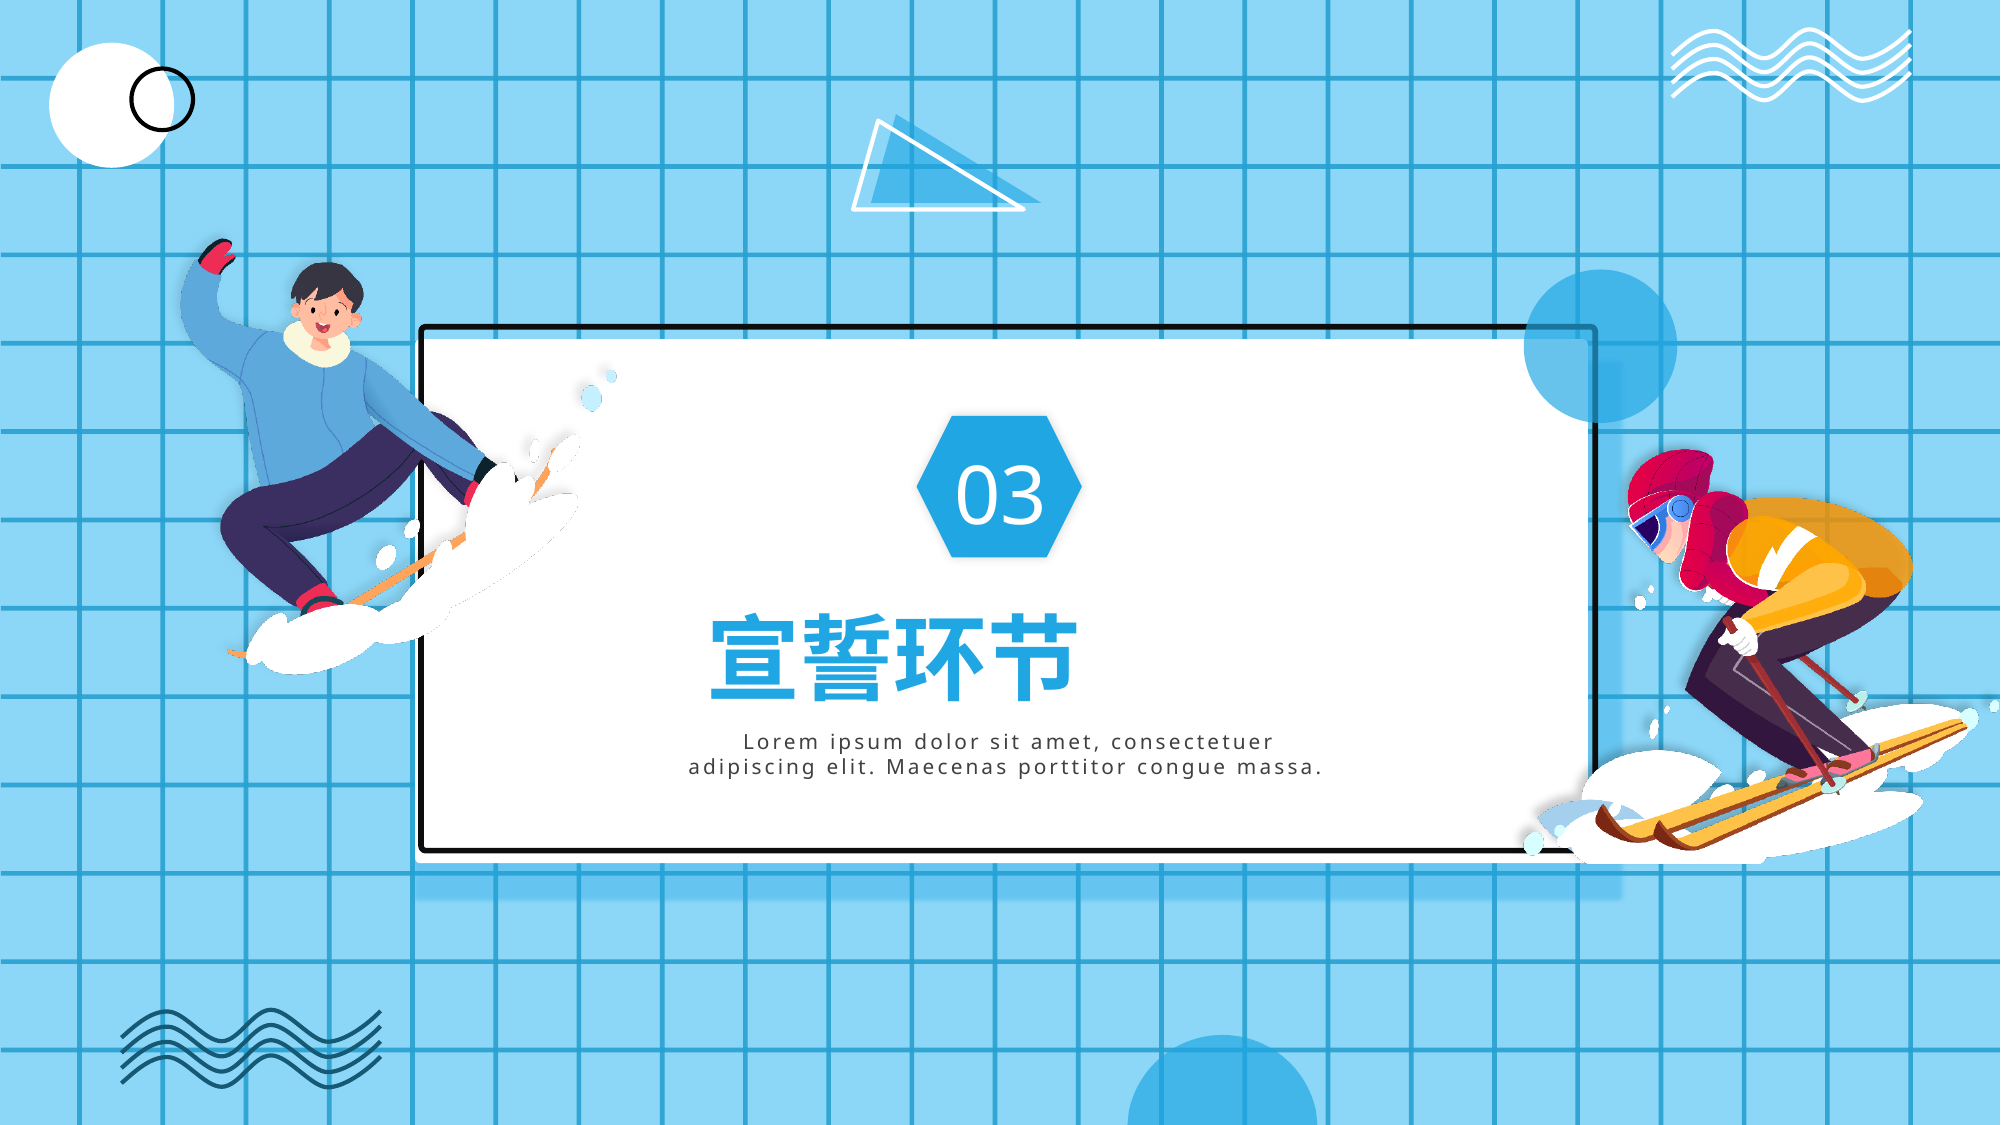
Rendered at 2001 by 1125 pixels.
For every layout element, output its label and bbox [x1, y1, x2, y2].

picture [156, 208, 653, 705]
text_box [1671, 29, 1911, 101]
text_box [48, 42, 194, 168]
text_box [0, 0, 2000, 1125]
text_box [121, 1009, 381, 1088]
picture [1503, 428, 2000, 864]
text_box [916, 415, 1089, 558]
text_box [852, 113, 1042, 210]
text_box [414, 326, 1596, 864]
text_box [672, 592, 1346, 788]
